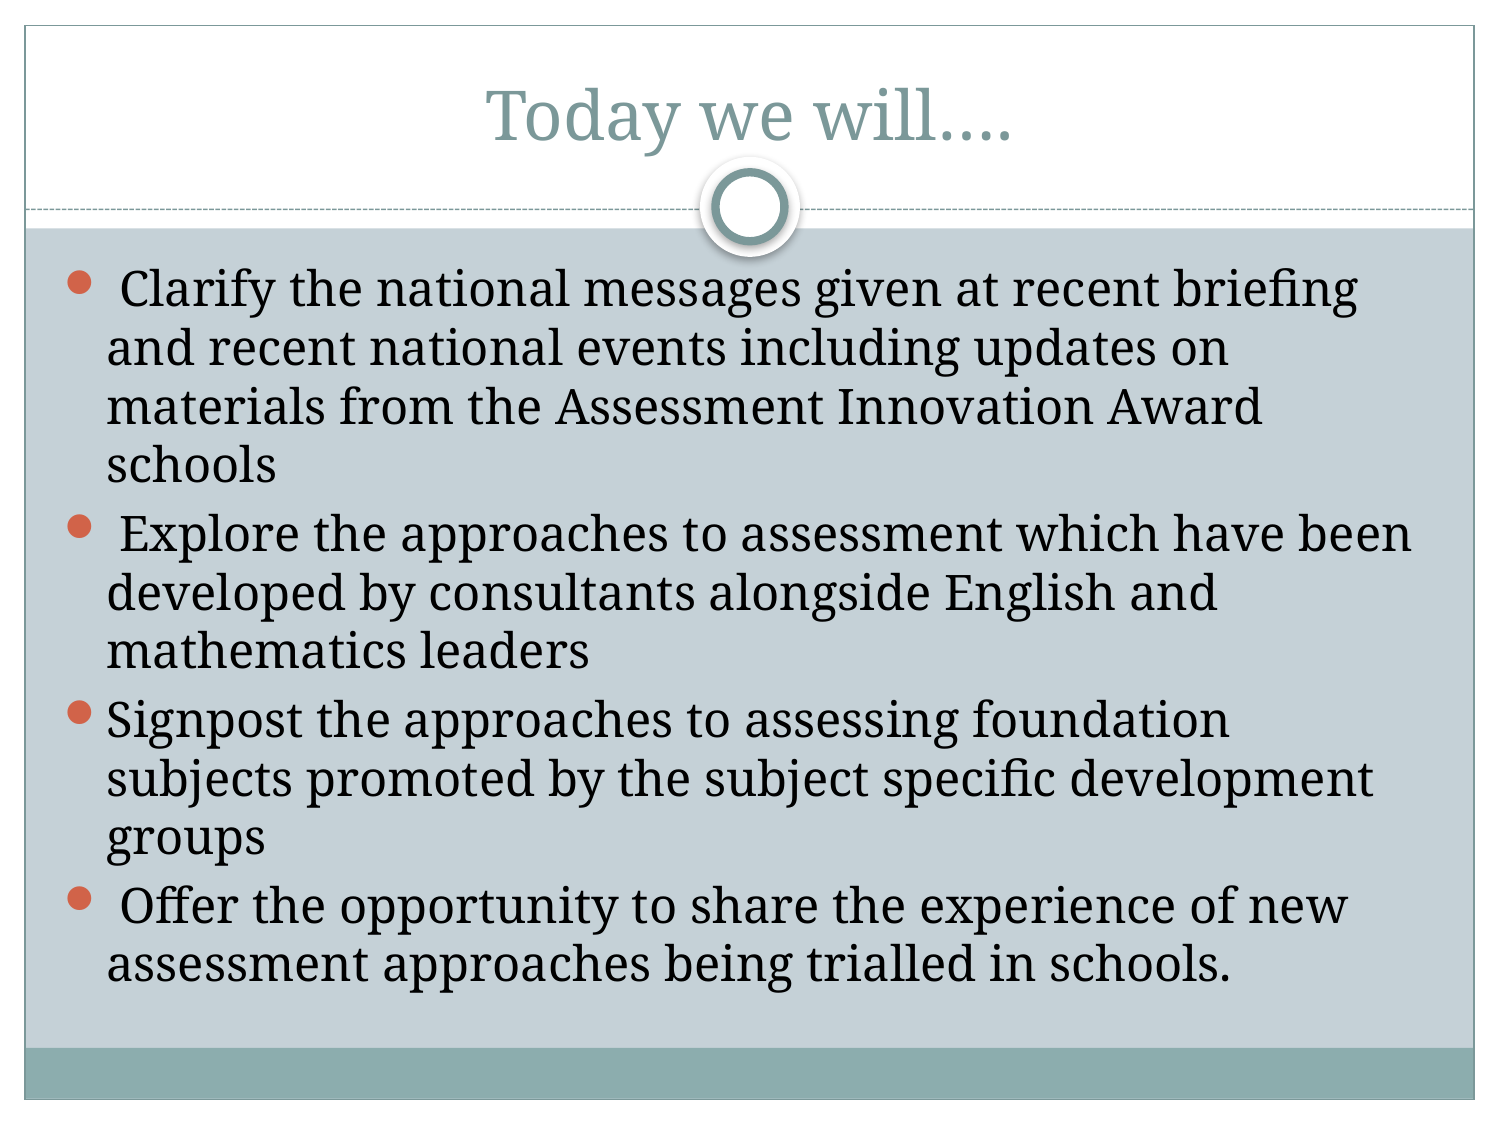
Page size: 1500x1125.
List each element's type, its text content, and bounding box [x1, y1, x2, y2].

title Today we will…. [49, 37, 1450, 162]
list Clarify the national messages given at recent briefing and recent national events including updates on materials from the Assessment Innovation Award schools Explore the approaches to assessment which have been developed by consultants alongside English and mathematics leaders Signpost the approaches to assessing foundation subjects promoted by the subject specific development groups Offer the opportunity to share the experience of new assessment approaches being trialled in schools. [49, 250, 1445, 1001]
